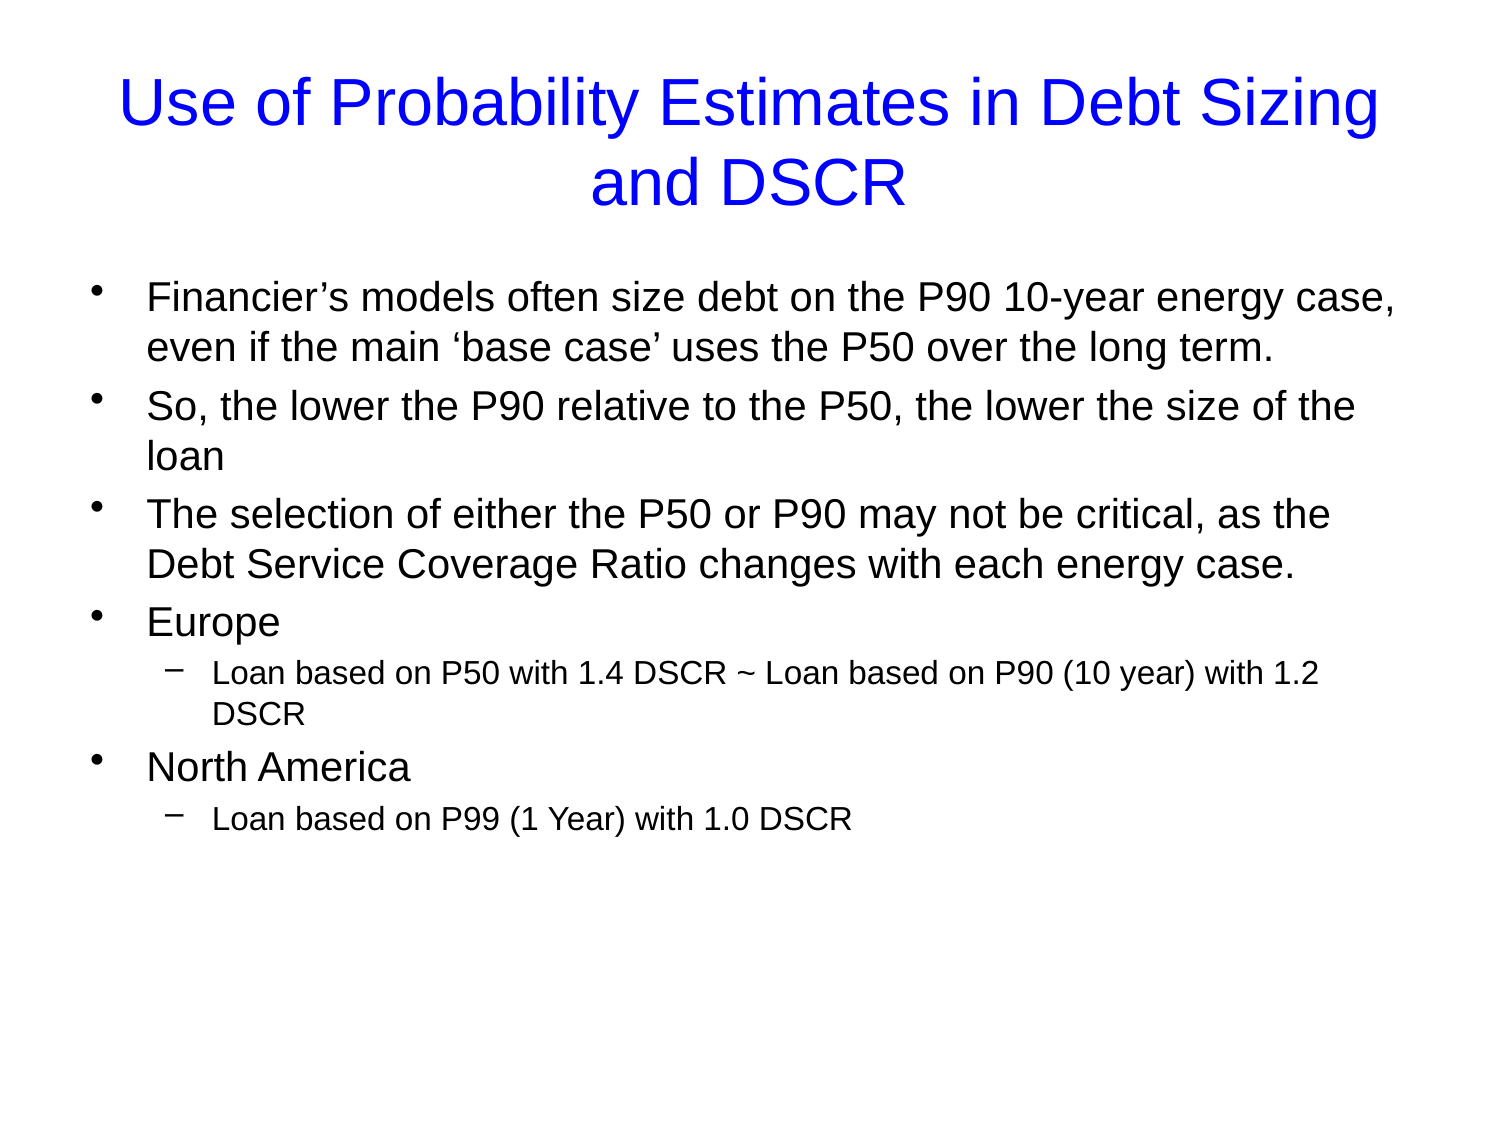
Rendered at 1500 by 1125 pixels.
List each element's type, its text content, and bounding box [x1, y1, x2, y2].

list Financier’s models often size debt on the P90 10-year energy case, even if the main ‘base case’ uses the P50 over the long term. So, the lower the P90 relative to the P50, the lower the size of the loan The selection of either the P50 or P90 may not be critical, as the Debt Service Coverage Ratio changes with each energy case. Europe Loan based on P50 with 1.4 DSCR ~ Loan based on P90 (10 year) with 1.2 DSCR North America Loan based on P99 (1 Year) with 1.0 DSCR [74, 262, 1426, 1006]
title Use of Probability Estimates in Debt Sizing and DSCR [74, 44, 1426, 233]
